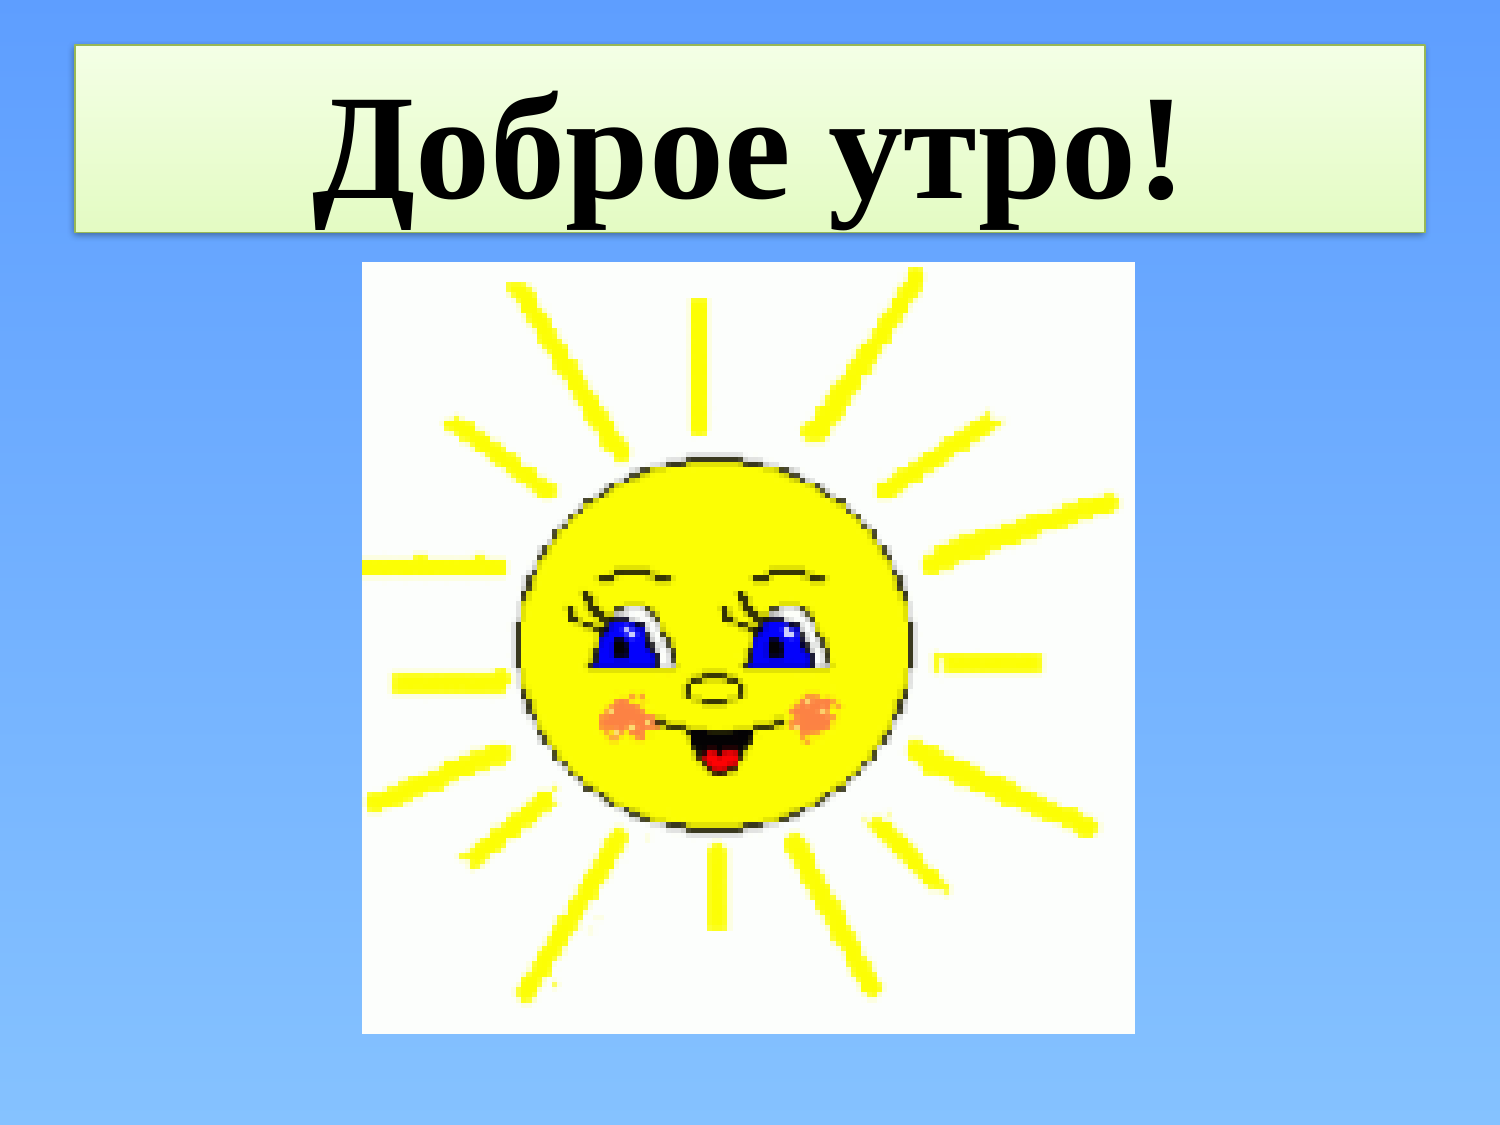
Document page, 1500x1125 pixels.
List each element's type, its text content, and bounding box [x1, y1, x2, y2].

picture [362, 262, 1135, 1035]
title Доброе утро! [74, 44, 1426, 233]
